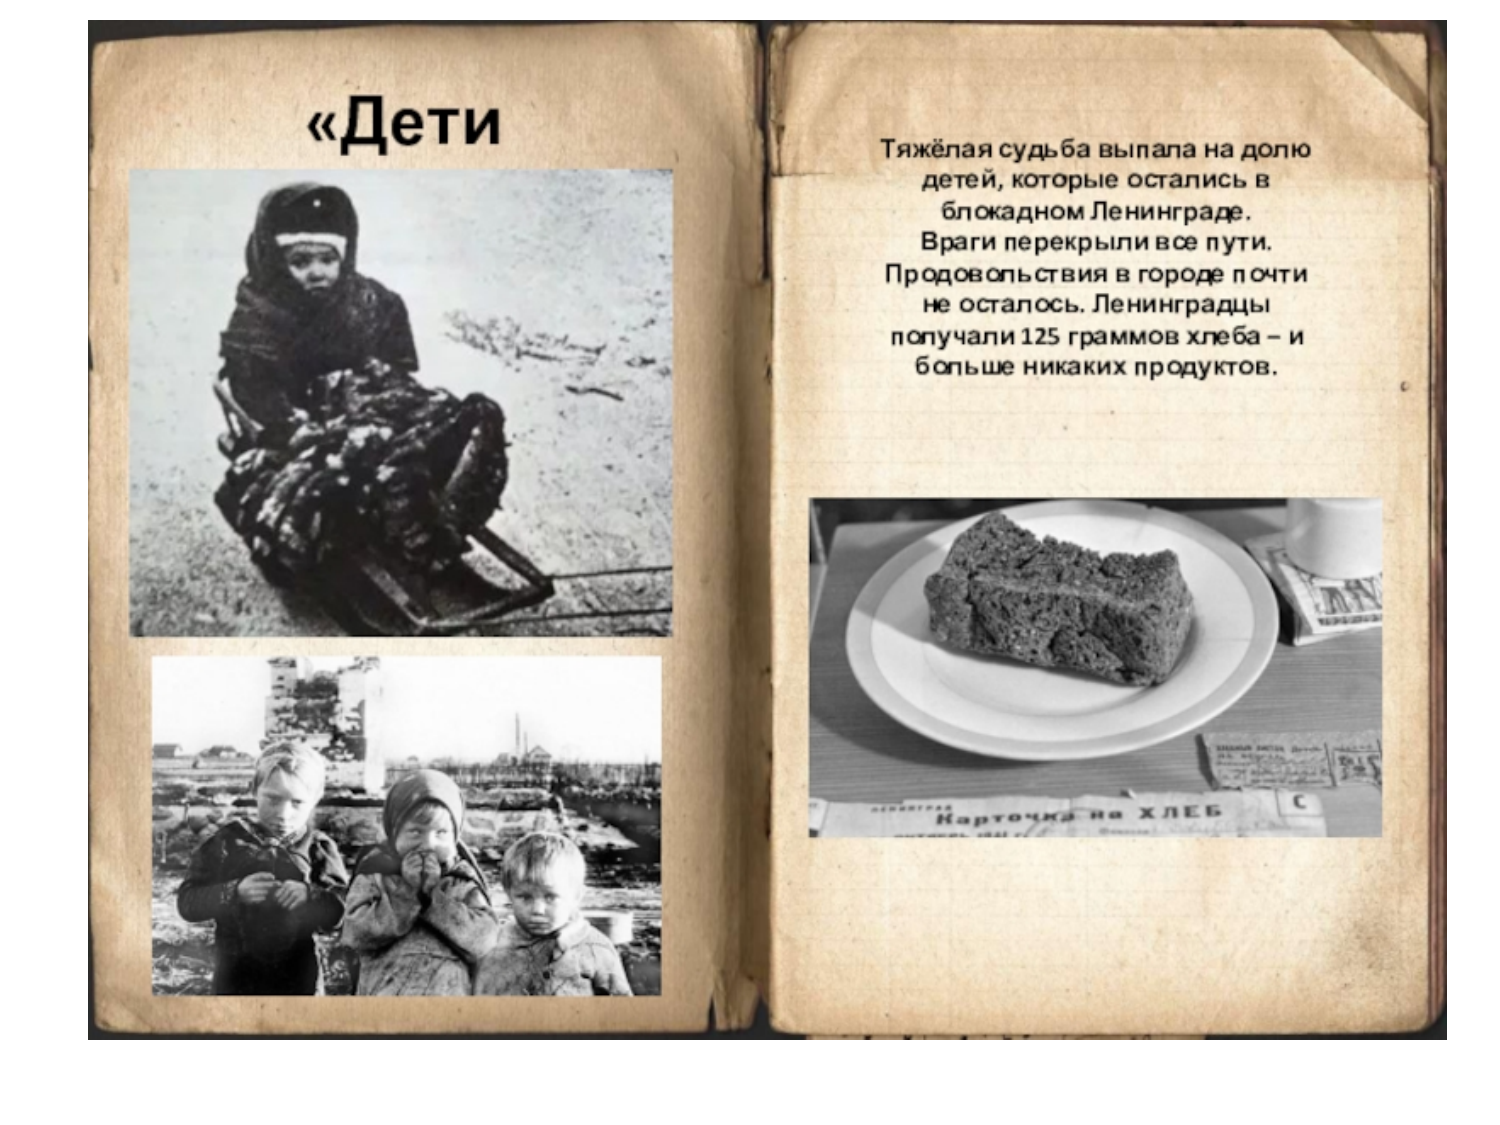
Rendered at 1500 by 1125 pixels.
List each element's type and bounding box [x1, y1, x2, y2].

picture [88, 20, 1448, 1040]
